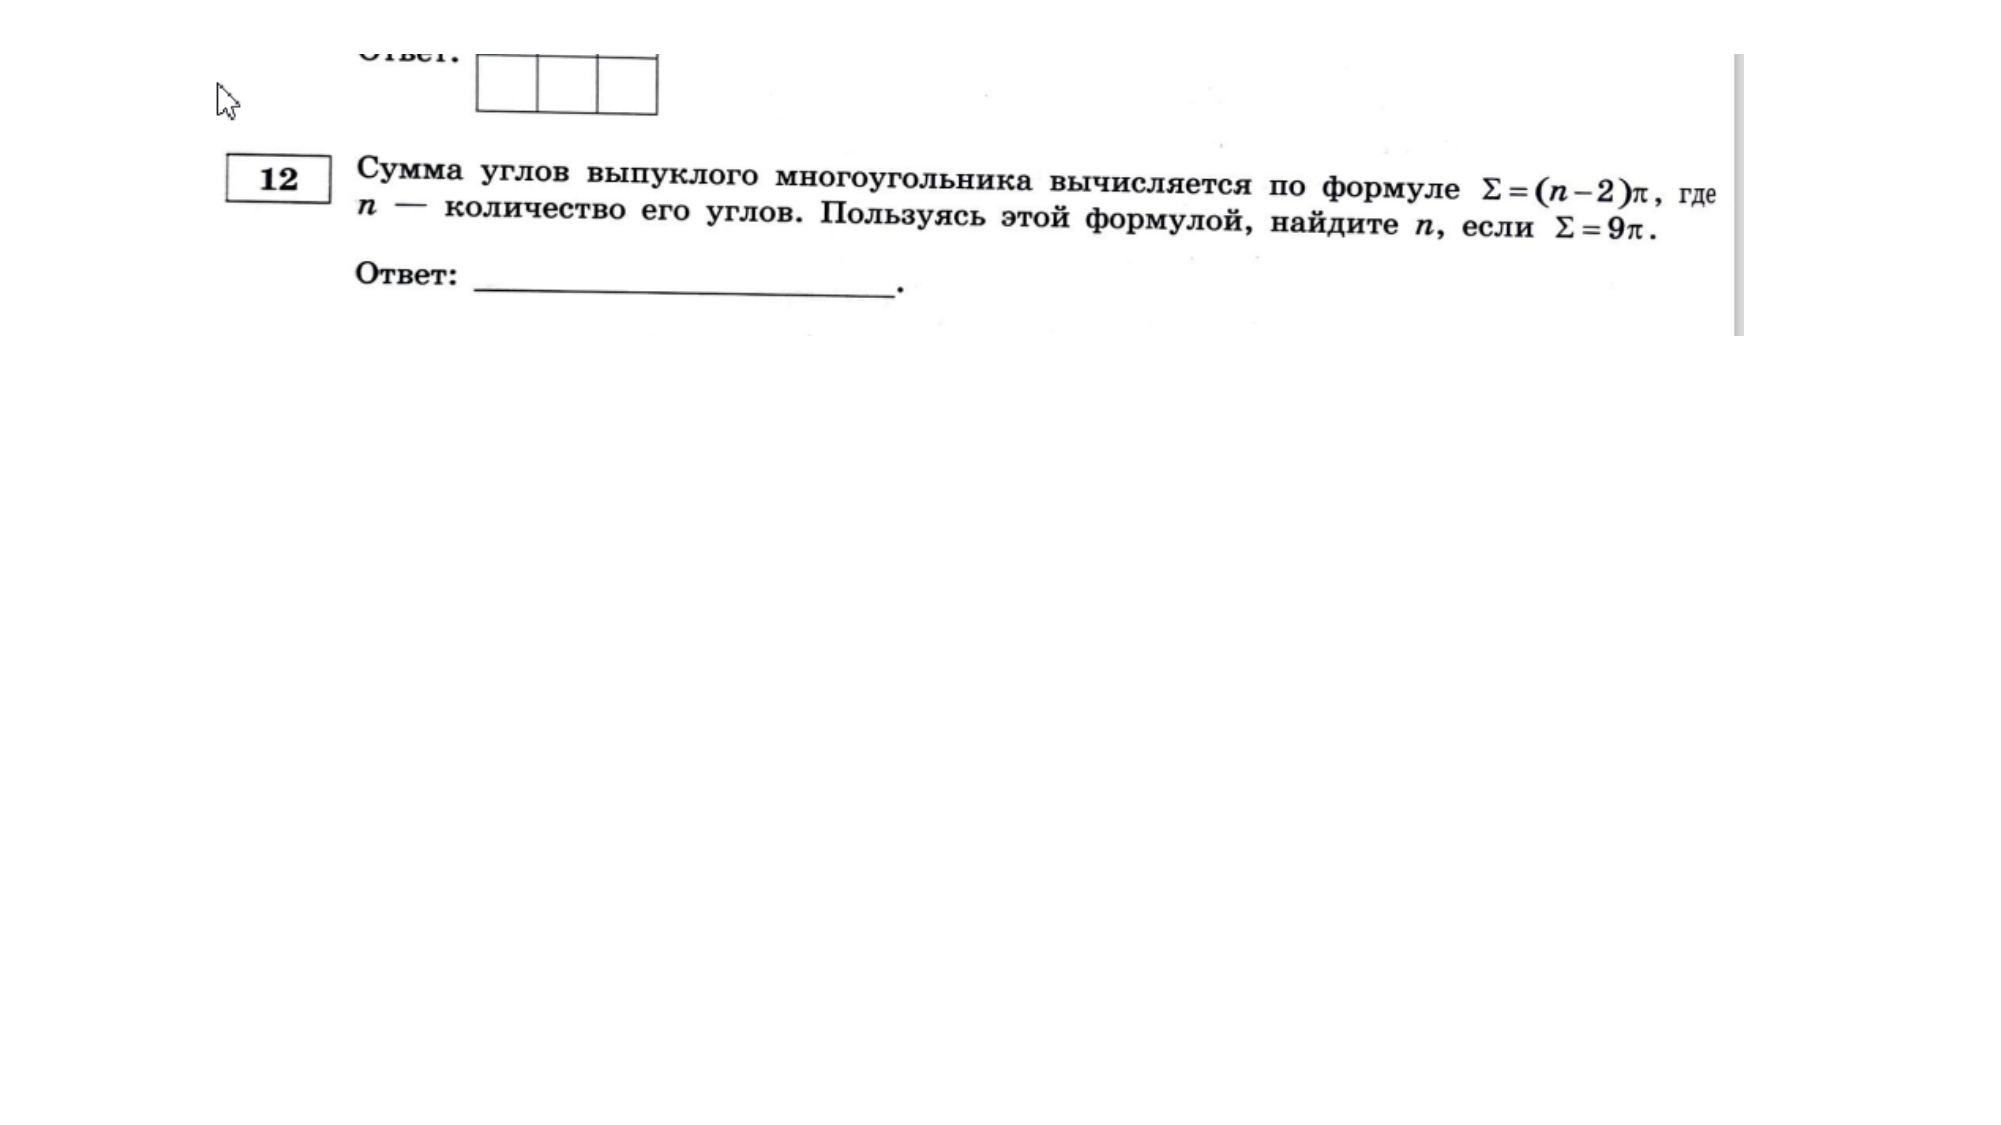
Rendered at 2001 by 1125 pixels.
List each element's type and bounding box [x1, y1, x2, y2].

picture [198, 54, 1744, 336]
